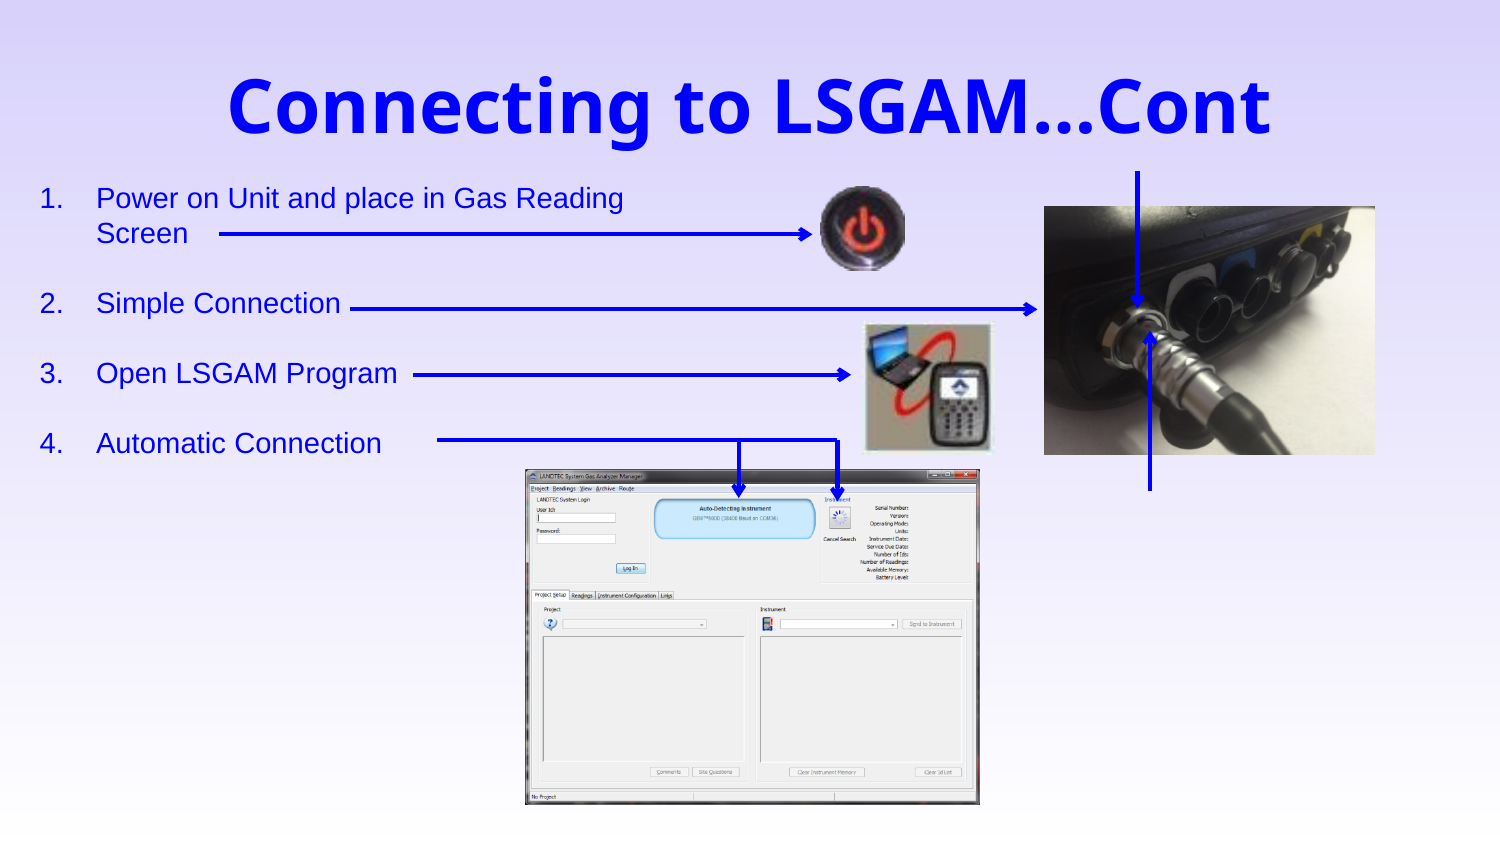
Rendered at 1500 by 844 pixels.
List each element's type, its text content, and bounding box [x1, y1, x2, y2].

picture [524, 469, 980, 805]
picture [1044, 206, 1376, 455]
picture [820, 185, 905, 271]
text_box Power on Unit and place in Gas Reading Screen Simple Connection Open LSGAM Program Automatic Connection [24, 171, 700, 641]
picture [862, 321, 995, 455]
title Connecting to LSGAM…Cont [75, 33, 1425, 175]
